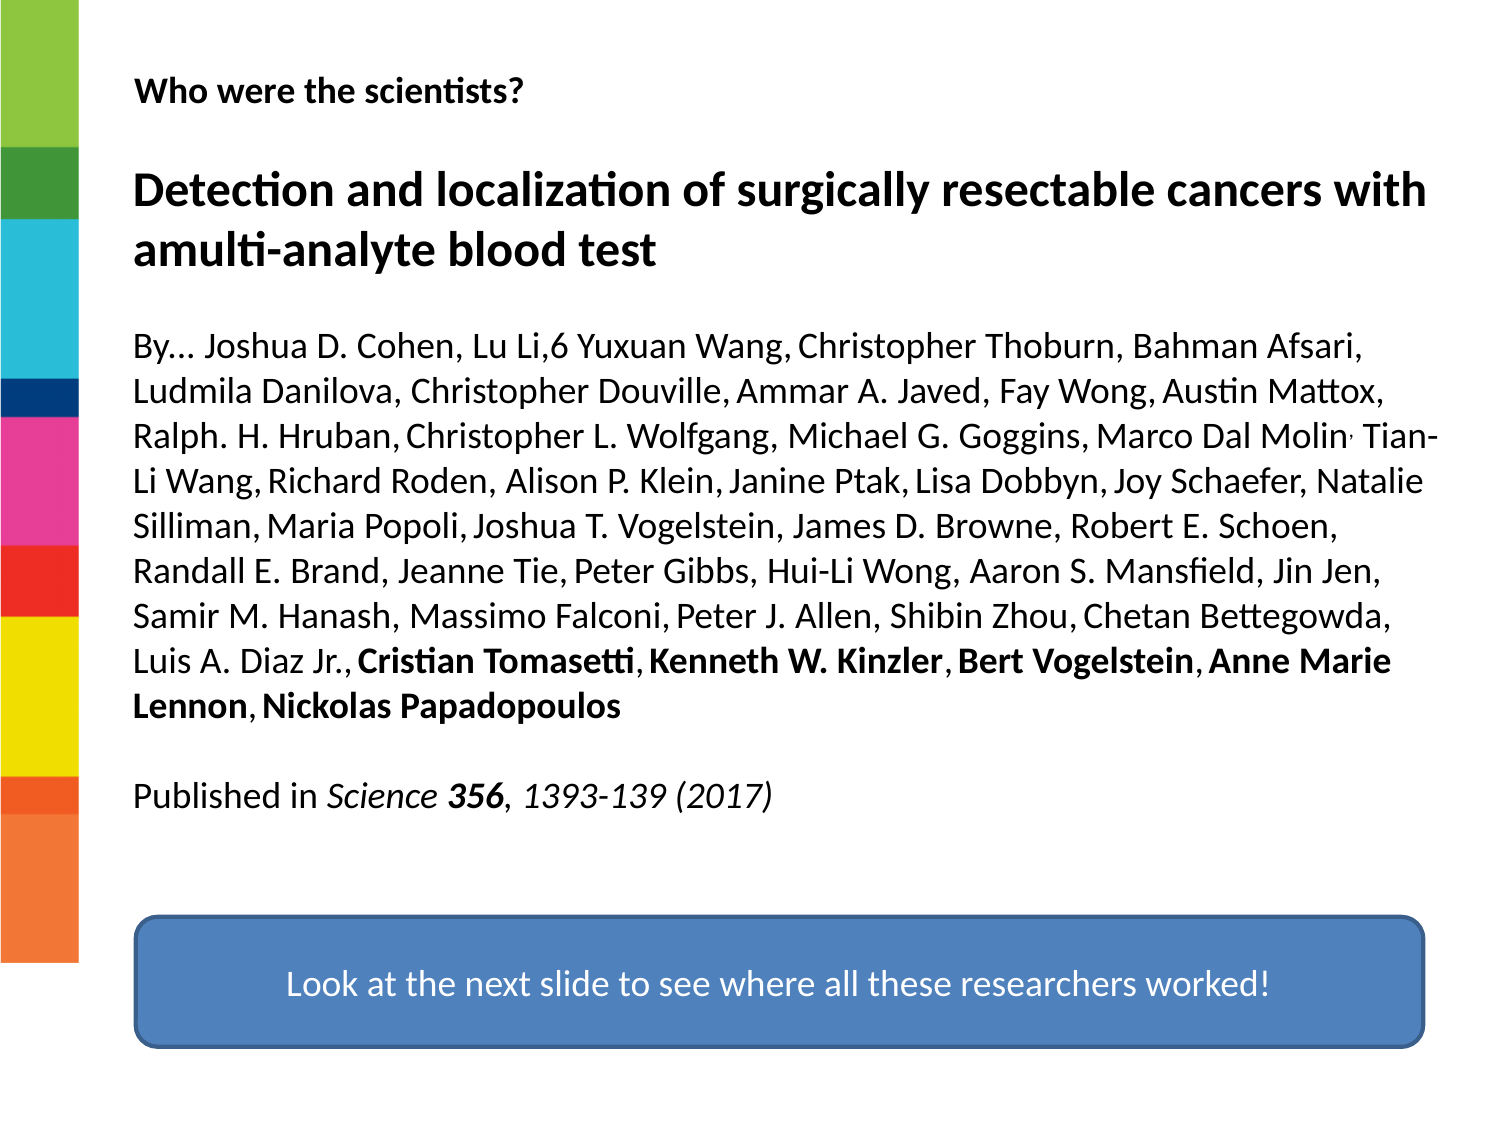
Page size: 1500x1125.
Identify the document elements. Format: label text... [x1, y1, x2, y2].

text_box Look at the next slide to see where all these researchers worked! [133, 914, 1426, 1049]
picture [1, 0, 78, 962]
text_box Detection and localization of surgically resectable cancers with amulti-analyte blood test By... Joshua D. Cohen, Lu Li,6 Yuxuan Wang, Christopher Thoburn, Bahman Afsari, Ludmila Danilova, Christopher Douville, Ammar A. Javed, Fay Wong, Austin Mattox, Ralph. H. Hruban, Christopher L. Wolfgang, Michael G. Goggins, Marco Dal Molin, Tian-Li Wang, Richard Roden, Alison P. Klein, Janine Ptak, Lisa Dobbyn, Joy Schaefer, Natalie Silliman, Maria Popoli, Joshua T. Vogelstein, James D. Browne, Robert E. Schoen, Randall E. Brand, Jeanne Tie, Peter Gibbs, Hui-Li Wong, Aaron S. Mansfield, Jin Jen, Samir M. Hanash, Massimo Falconi, Peter J. Allen, Shibin Zhou, Chetan Bettegowda, Luis A. Diaz Jr., Cristian Tomasetti, Kenneth W. Kinzler, Bert Vogelstein, Anne Marie Lennon, Nickolas Papadopoulos Published in Science 356, 1393-139 (2017) [118, 148, 1459, 824]
text_box Who were the scientists? [119, 58, 541, 119]
text_box [730, 532, 770, 592]
